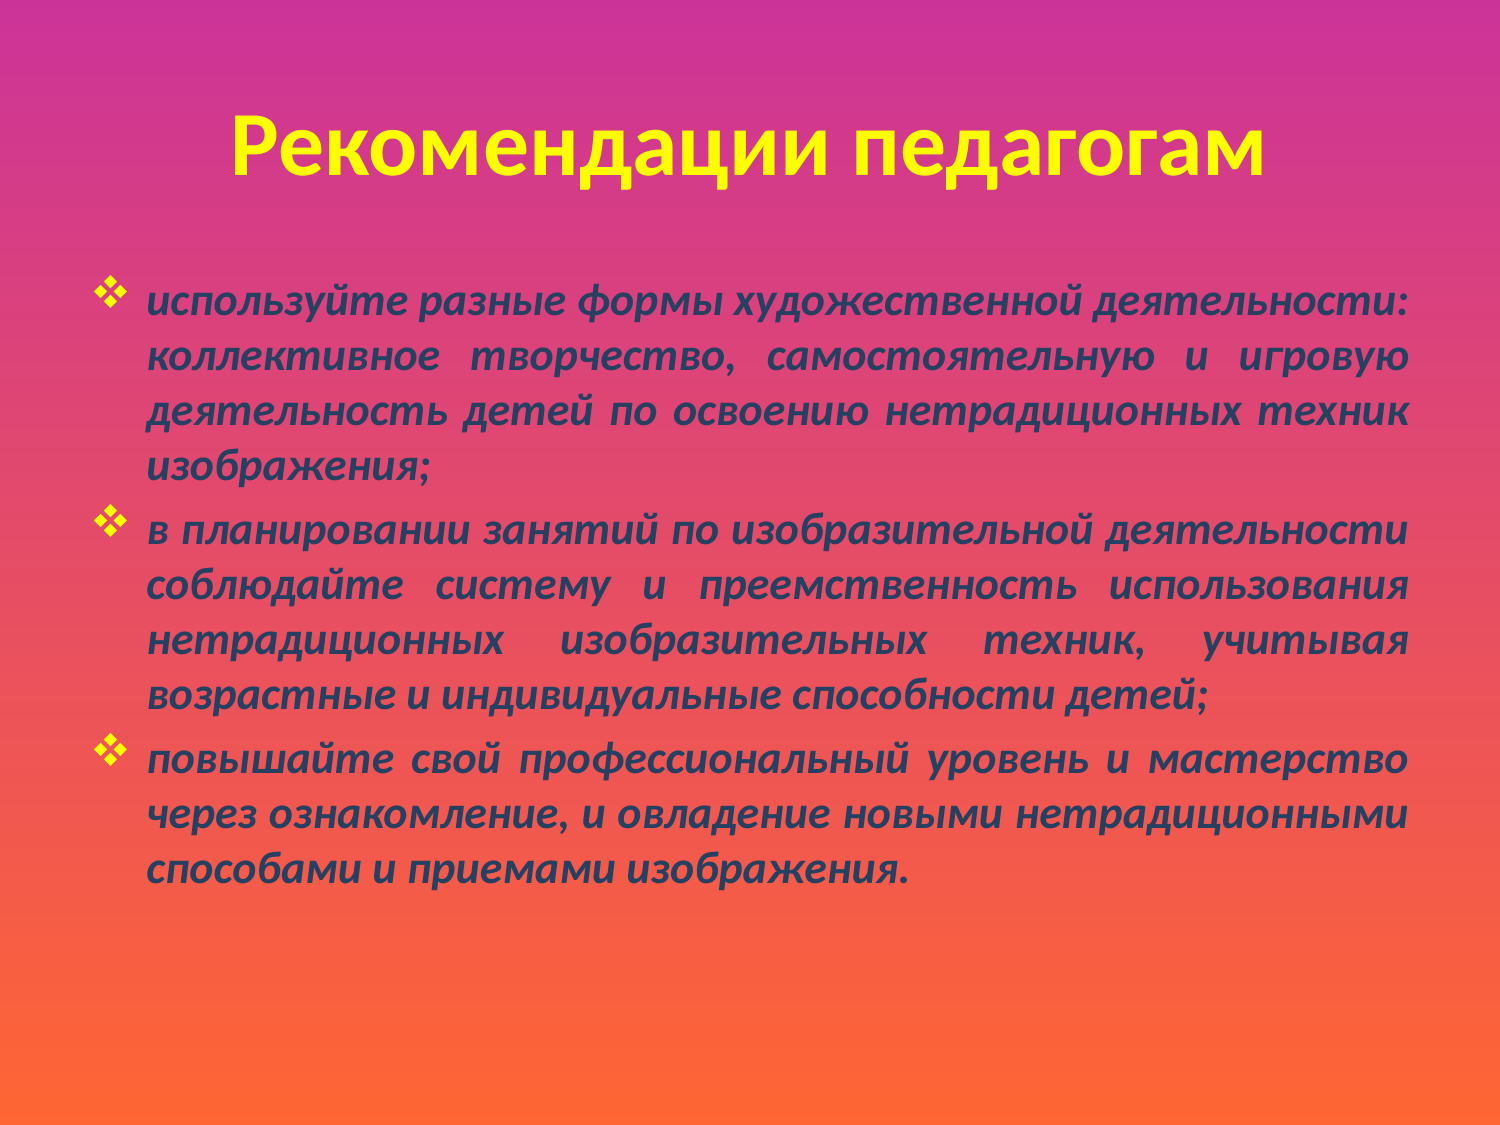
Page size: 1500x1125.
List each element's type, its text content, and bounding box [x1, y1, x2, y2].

title Рекомендации педагогам [75, 45, 1425, 233]
list используйте разные формы художественной деятельности: коллективное творчество, самостоятельную и игровую деятельность детей по освоению нетрадиционных техник изображения; в планировании занятий по изобразительной деятельности соблюдайте систему и преемственность использования нетрадиционных изобразительных техник, учитывая возрастные и индивидуальные способности детей; повышайте свой профессиональный уровень и мастерство через ознакомление, и овладение новыми нетрадиционными способами и приемами изображения. [75, 262, 1425, 1005]
